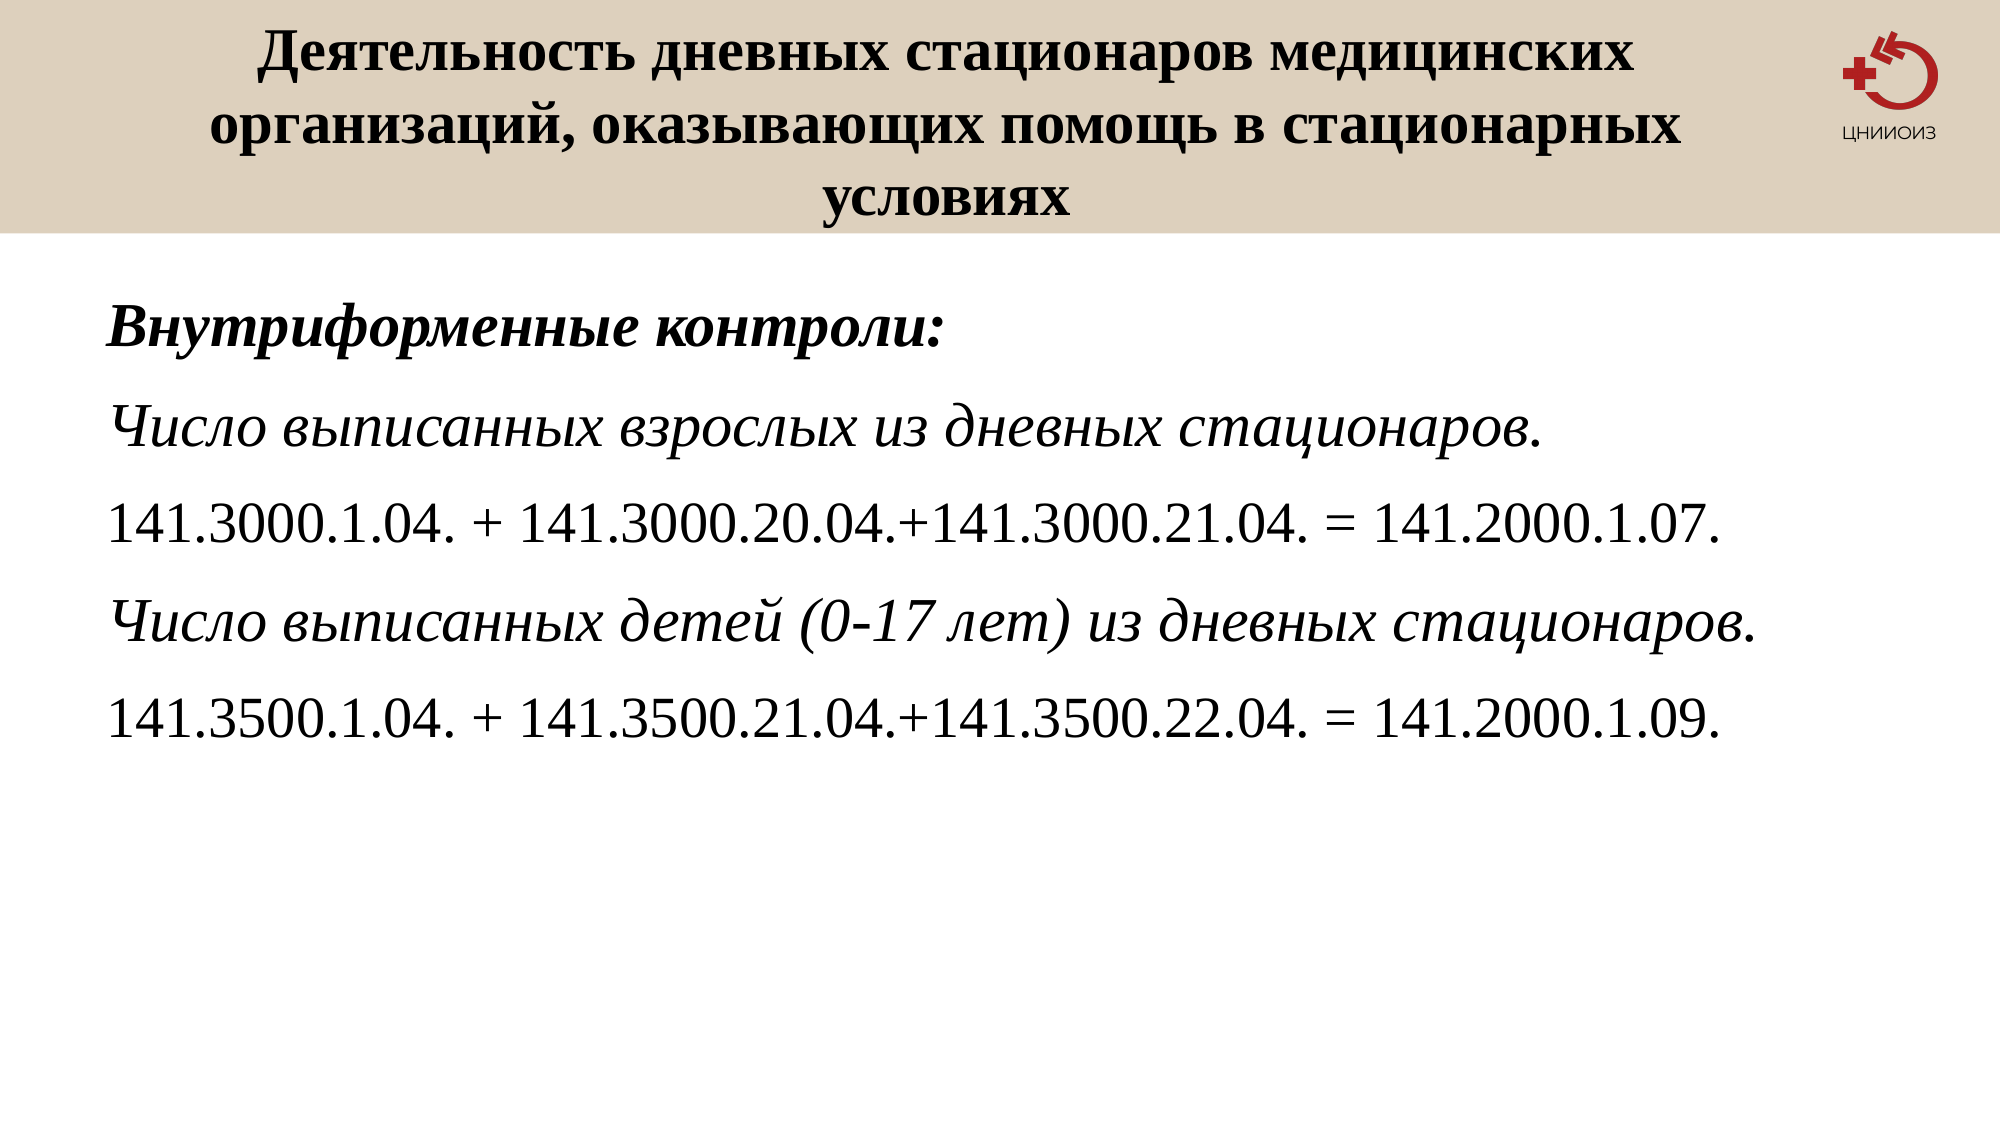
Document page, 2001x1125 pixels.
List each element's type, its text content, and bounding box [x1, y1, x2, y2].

text_box [0, 0, 2000, 234]
text_box Деятельность дневных стационаров медицинских организаций, оказывающих помощь в стационарных условиях [112, 1, 1781, 237]
text_box Внутриформенные контроли: Число выписанных взрослых из дневных стационаров. 141.3000.1.04. + 141.3000.20.04.+141.3000.21.04. = 141.2000.1.07. Число выписанных детей (0-17 лет) из дневных стационаров. 141.3500.1.04. + 141.3500.21.04.+141.3500.22.04. = 141.2000.1.09. [91, 276, 1856, 1057]
picture [1843, 31, 1938, 142]
